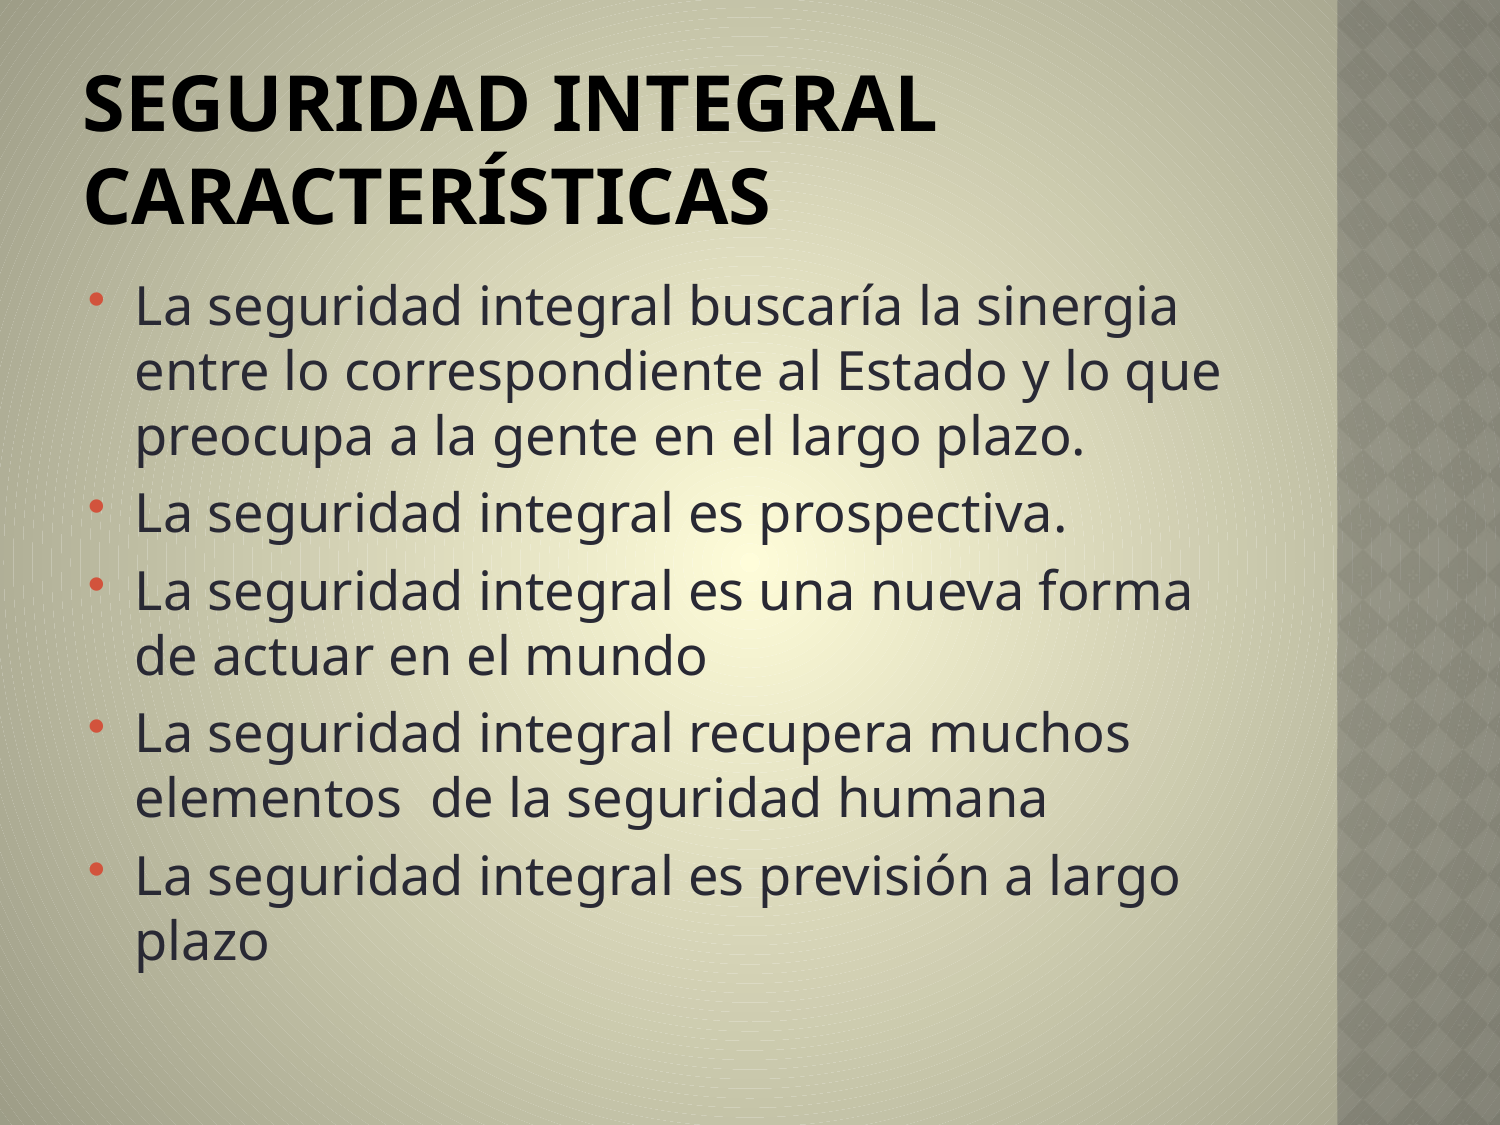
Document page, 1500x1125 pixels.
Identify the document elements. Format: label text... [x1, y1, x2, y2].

list La seguridad integral buscaría la sinergia entre lo correspondiente al Estado y lo que preocupa a la gente en el largo plazo. La seguridad integral es prospectiva. La seguridad integral es una nueva forma de actuar en el mundo La seguridad integral recupera muchos elementos de la seguridad humana La seguridad integral es previsión a largo plazo [75, 264, 1263, 1059]
title SEGURIDAD INTEGRAL CARACTERÍSTICAS [75, 52, 1263, 240]
